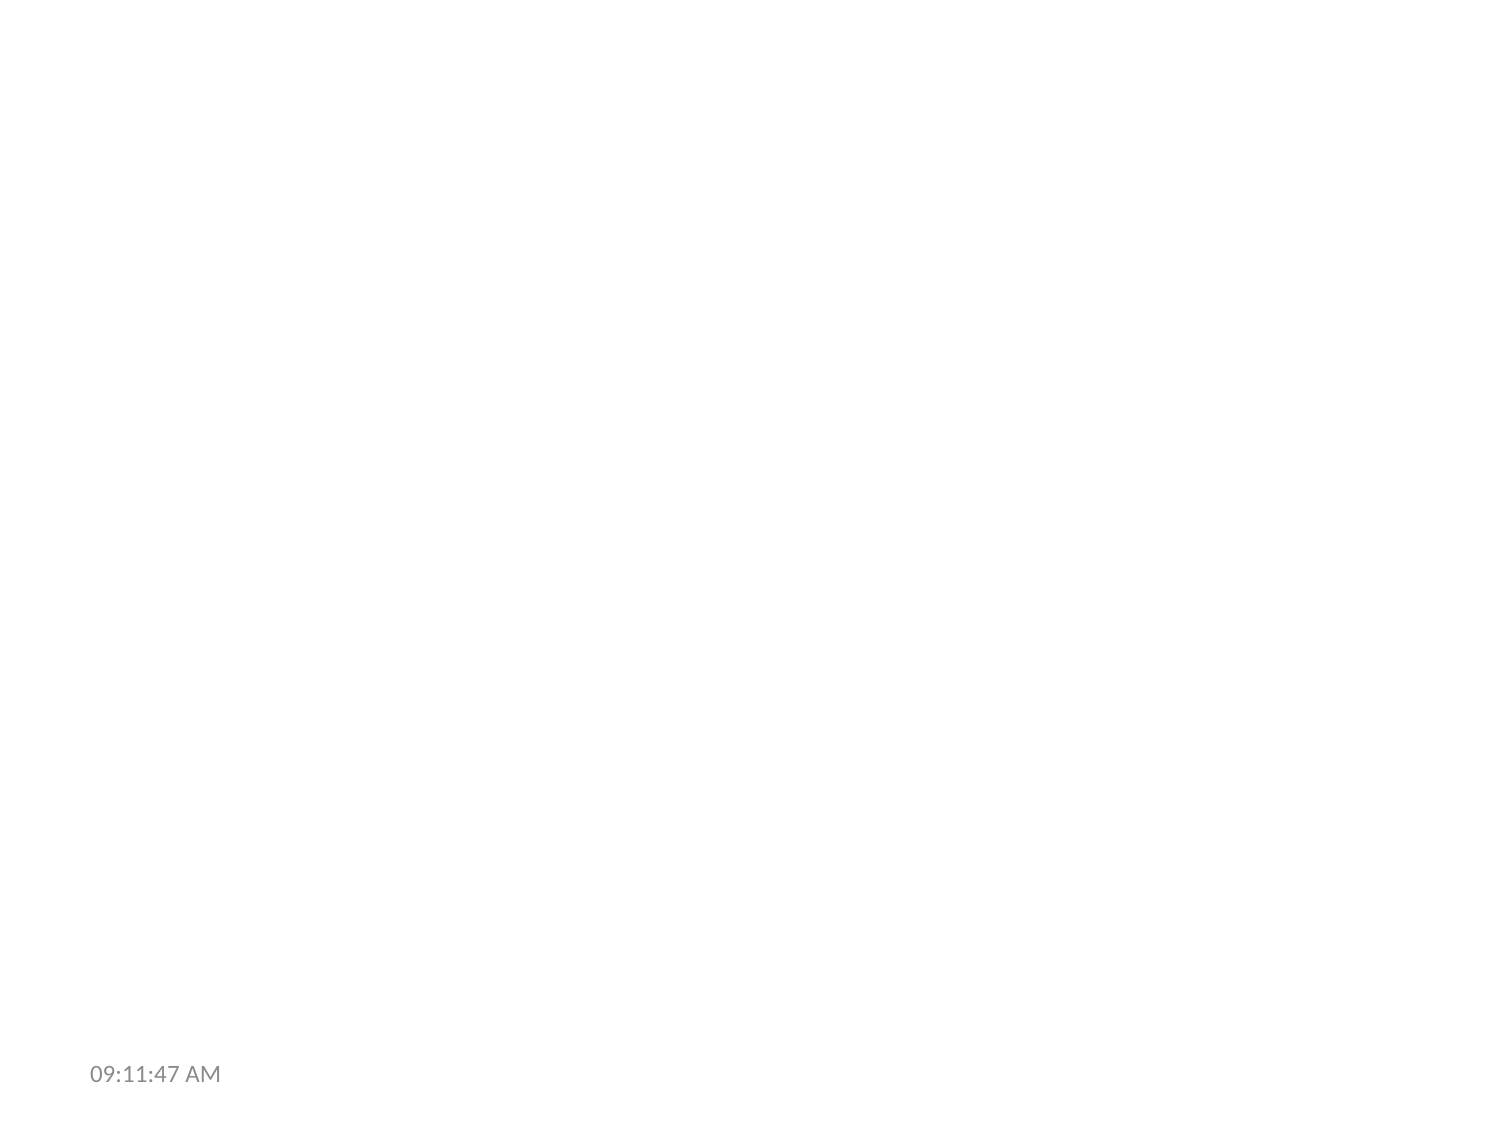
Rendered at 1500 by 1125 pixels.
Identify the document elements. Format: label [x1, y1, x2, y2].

slide_number [75, 1042, 425, 1103]
